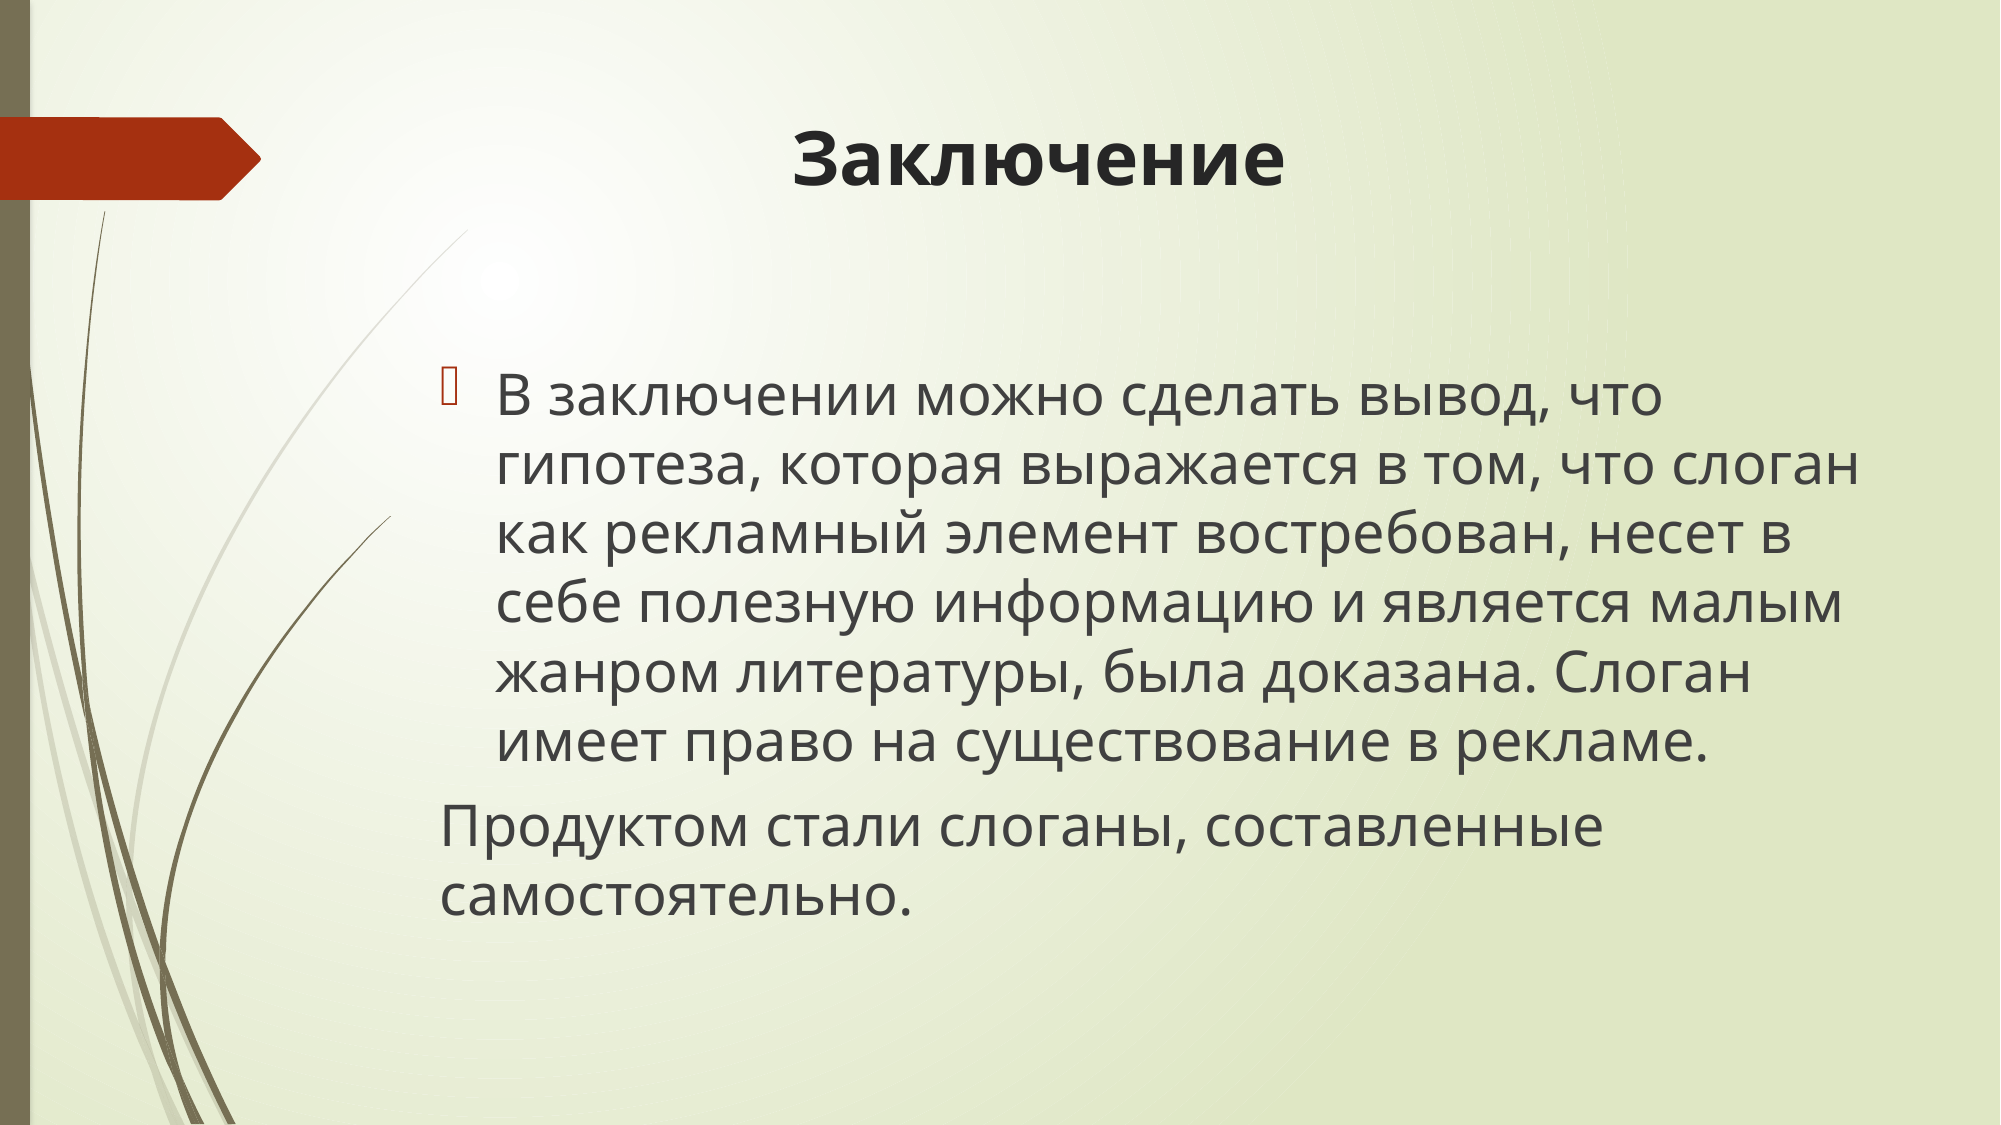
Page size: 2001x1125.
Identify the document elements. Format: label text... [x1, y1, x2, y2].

title Заключение [425, 102, 1888, 313]
list В заключении можно сделать вывод, что гипотеза, которая выражается в том, что слоган как рекламный элемент востребован, несет в себе полезную информацию и является малым жанром литературы, была доказана. Слоган имеет право на существование в рекламе. Продуктом стали слоганы, составленные самостоятельно. [424, 350, 1888, 970]
